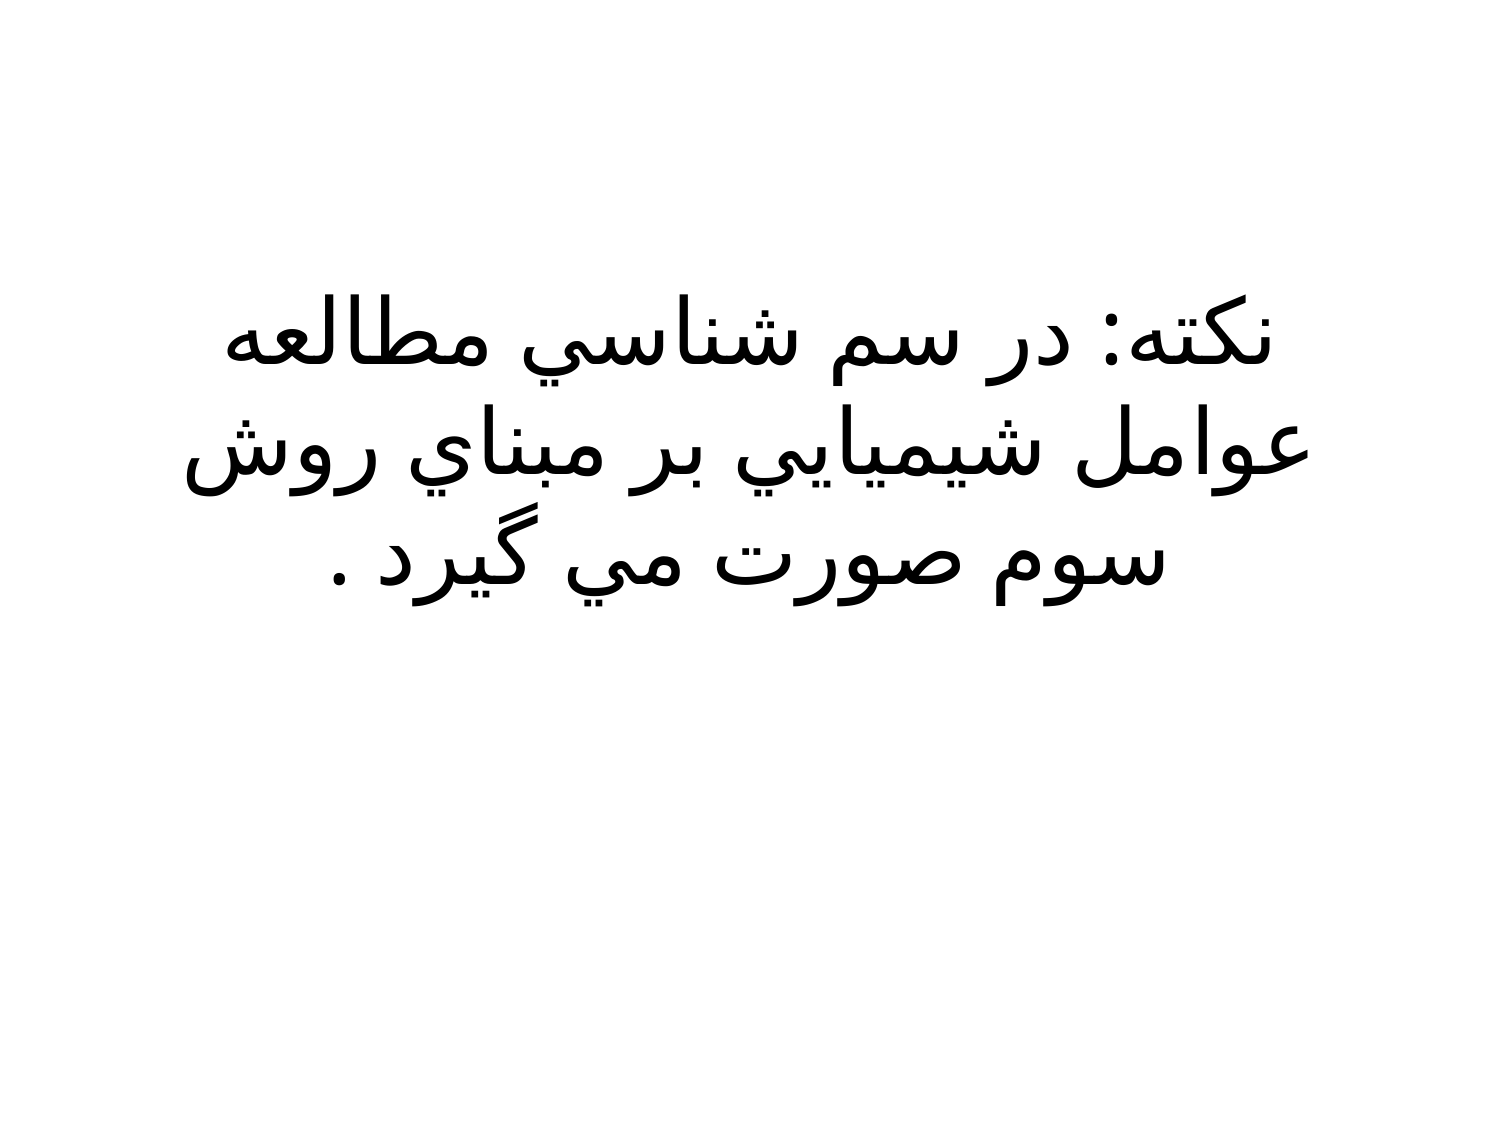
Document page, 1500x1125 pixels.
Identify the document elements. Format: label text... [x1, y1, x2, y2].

title نكته: در سم شناسي مطالعه عوامل شيميايي بر مبناي روش سوم صورت مي گيرد . [75, 87, 1425, 788]
